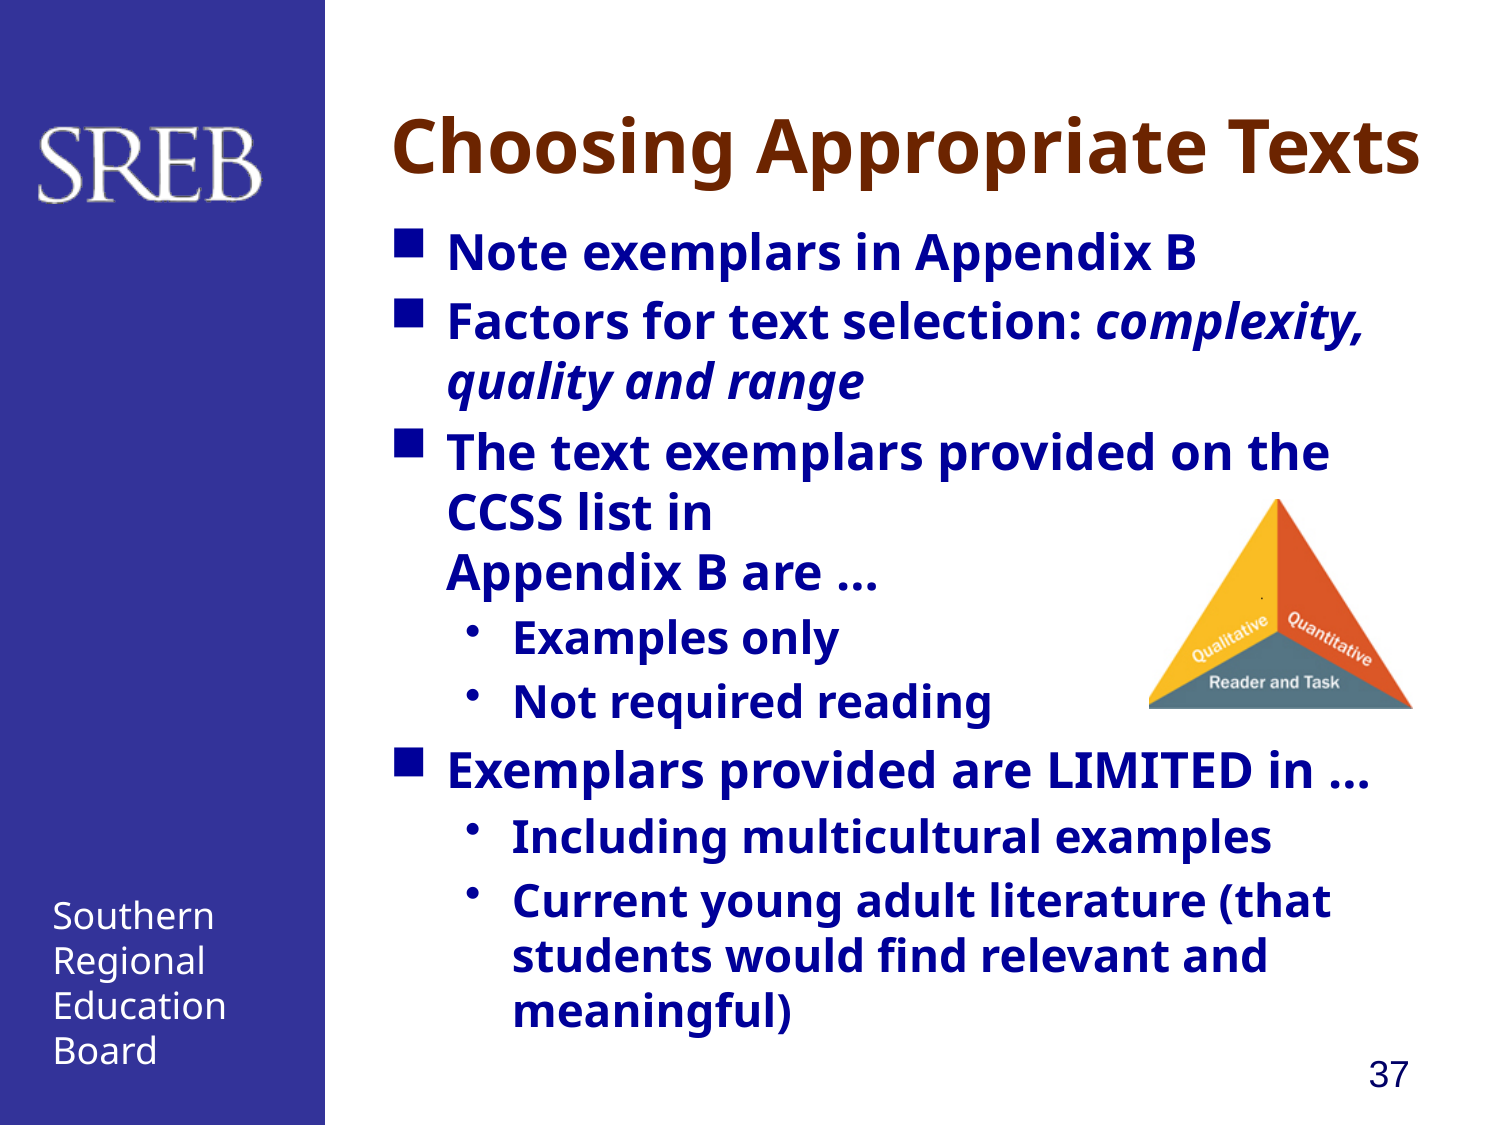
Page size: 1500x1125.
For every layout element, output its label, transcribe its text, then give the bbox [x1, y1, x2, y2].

slide_number 37 [1299, 1042, 1426, 1103]
list Note exemplars in Appendix B Factors for text selection: complexity, quality and range The text exemplars provided on the CCSS list in Appendix B are … Examples only Not required reading Exemplars provided are LIMITED in … Including multicultural examples Current young adult literature (that students would find relevant and meaningful) [374, 212, 1426, 1088]
picture [37, 124, 263, 204]
title Choosing Appropriate Texts [362, 49, 1451, 238]
picture [1149, 499, 1413, 709]
